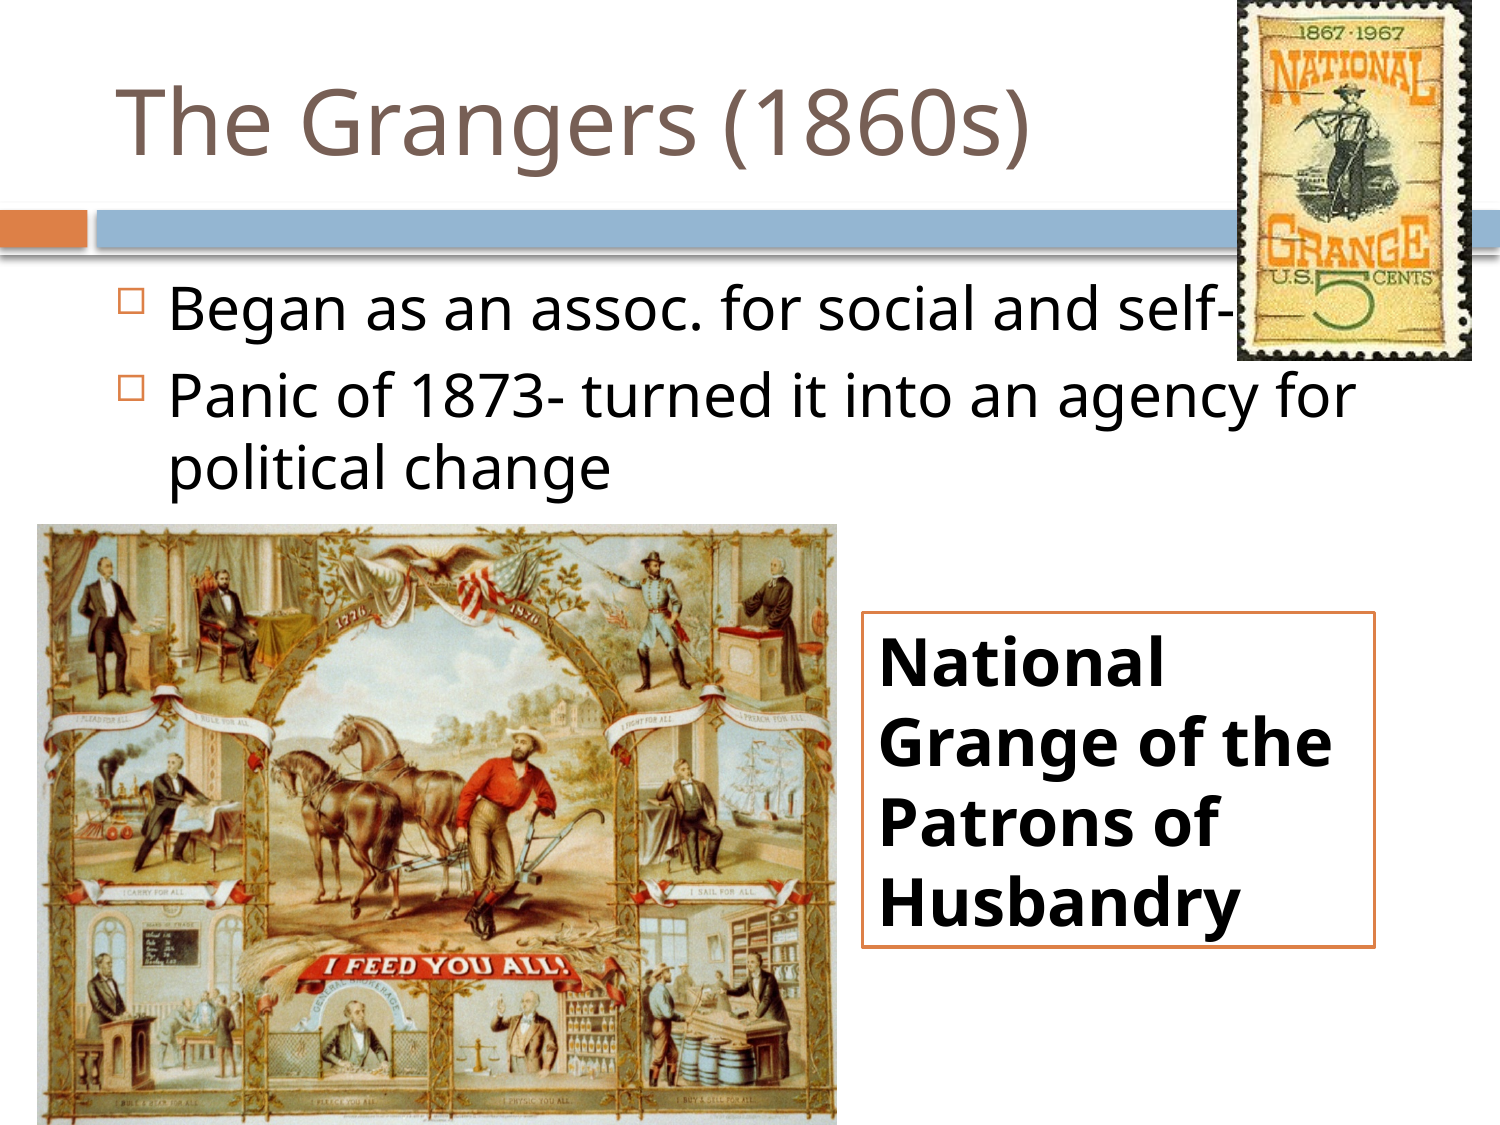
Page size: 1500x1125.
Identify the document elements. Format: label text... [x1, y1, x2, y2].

title The Grangers (1860s) [100, 37, 1231, 200]
picture [1237, 0, 1473, 362]
list Began as an assoc. for social and self-help Panic of 1873- turned it into an agency for political change [100, 262, 1438, 1000]
text_box National Grange of the Patrons of Husbandry [861, 611, 1376, 949]
picture [37, 524, 837, 1125]
